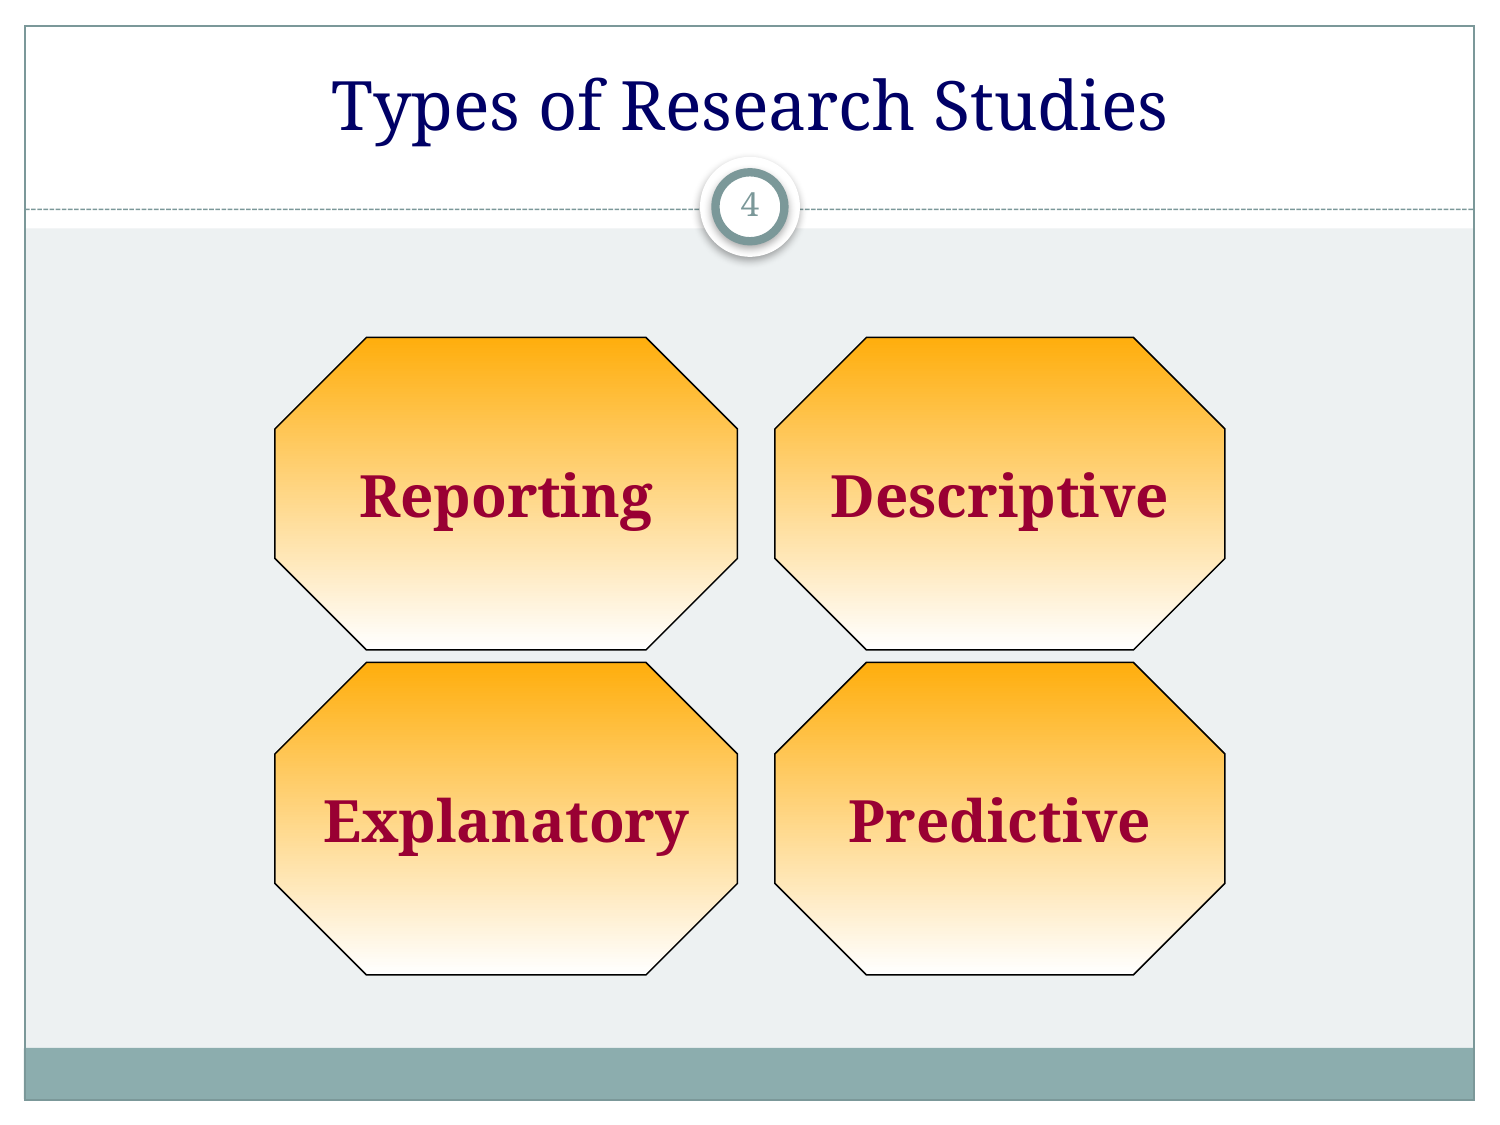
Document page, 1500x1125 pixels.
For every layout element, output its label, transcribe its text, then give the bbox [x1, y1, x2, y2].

text_box Predictive [774, 662, 1225, 975]
text_box Explanatory [274, 662, 738, 975]
text_box Descriptive [774, 337, 1225, 650]
text_box Reporting [274, 337, 738, 650]
title Types of Research Studies [150, 50, 1350, 159]
slide_number 4 [699, 169, 800, 243]
